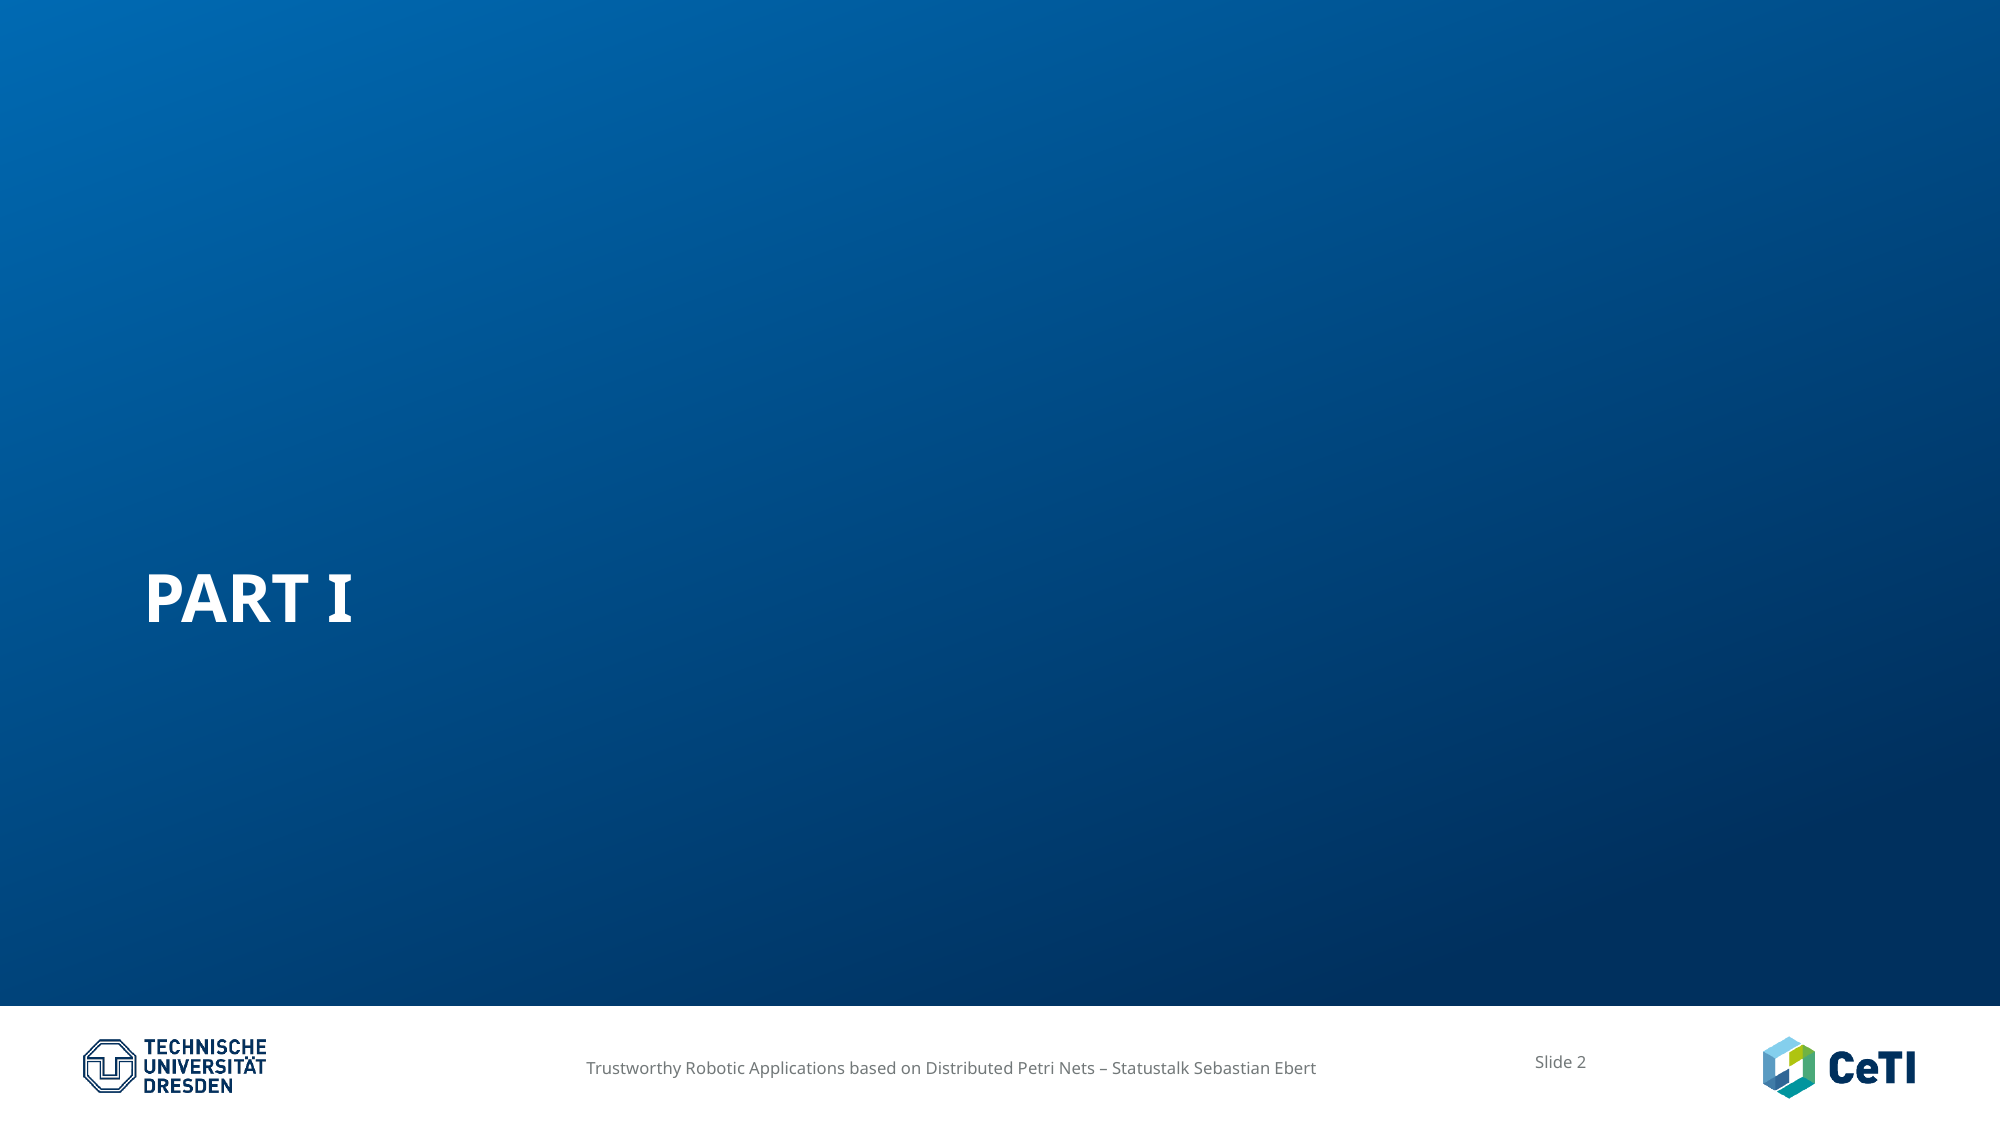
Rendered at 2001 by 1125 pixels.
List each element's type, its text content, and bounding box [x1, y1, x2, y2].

picture [1762, 1036, 1977, 1101]
title PART I [143, 555, 1880, 753]
picture [83, 1039, 266, 1093]
